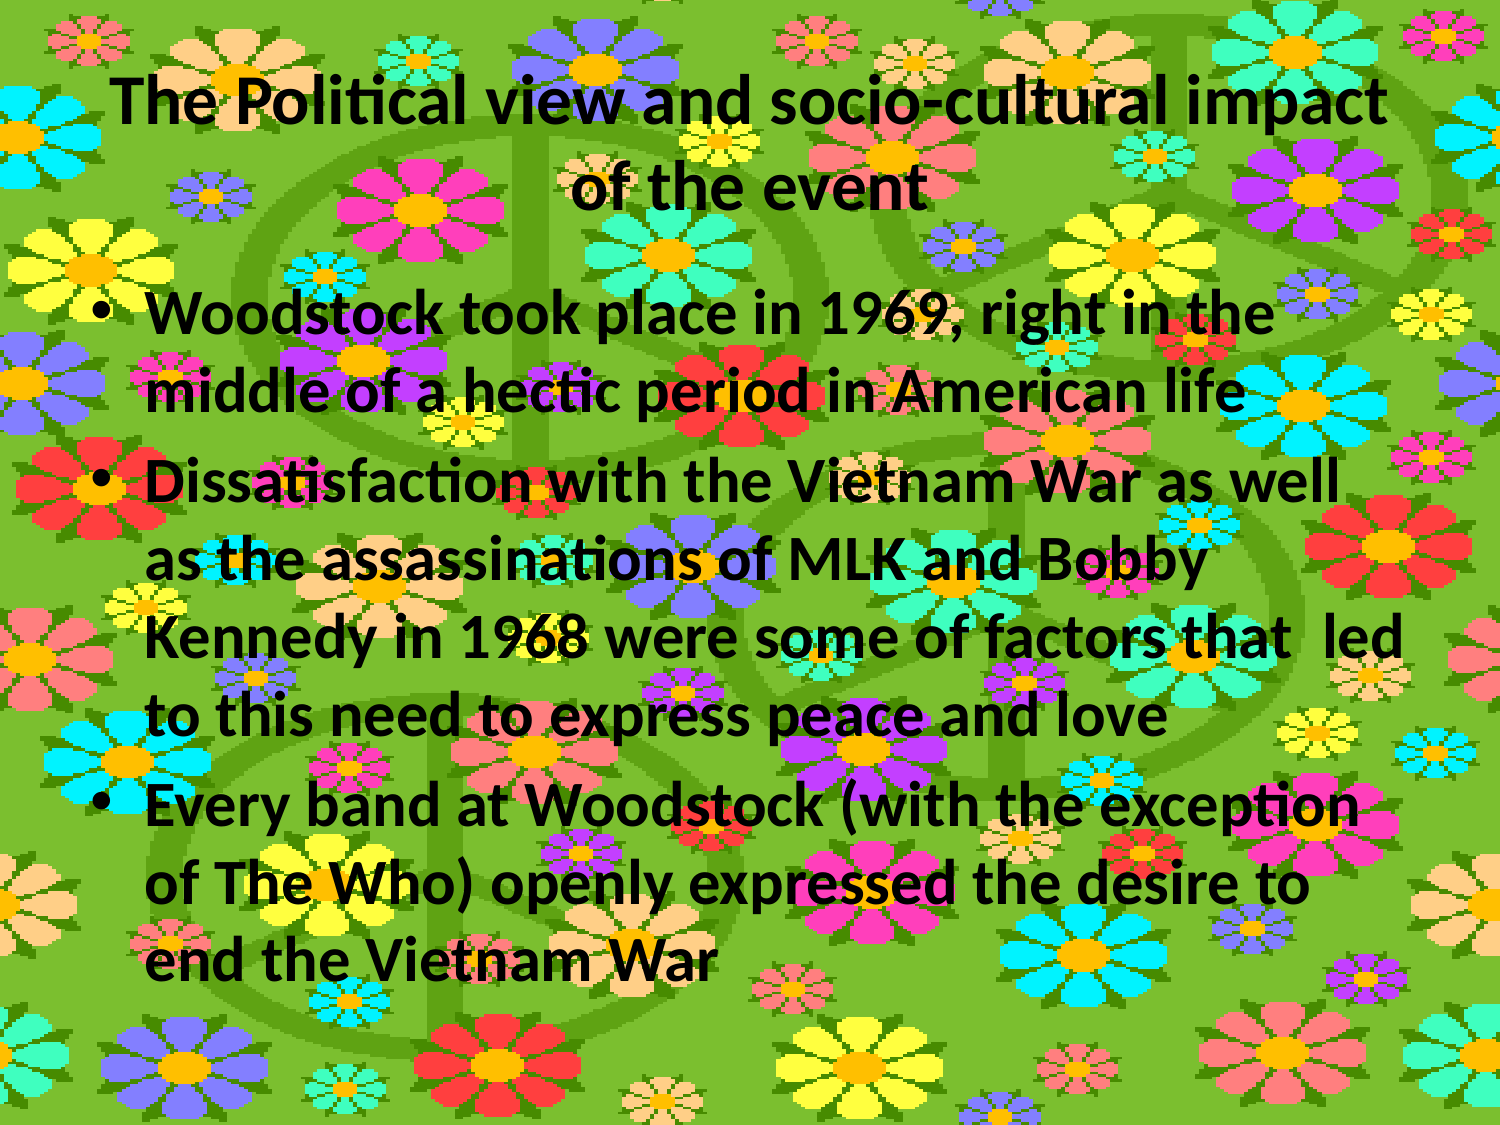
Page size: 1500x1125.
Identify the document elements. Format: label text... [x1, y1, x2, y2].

list Woodstock took place in 1969, right in the middle of a hectic period in American life Dissatisfaction with the Vietnam War as well as the assassinations of MLK and Bobby Kennedy in 1968 were some of factors that led to this need to express peace and love Every band at Woodstock (with the exception of The Who) openly expressed the desire to end the Vietnam War [75, 262, 1425, 1005]
picture [0, 0, 1500, 1125]
title The Political view and socio-cultural impact of the event [75, 45, 1425, 233]
